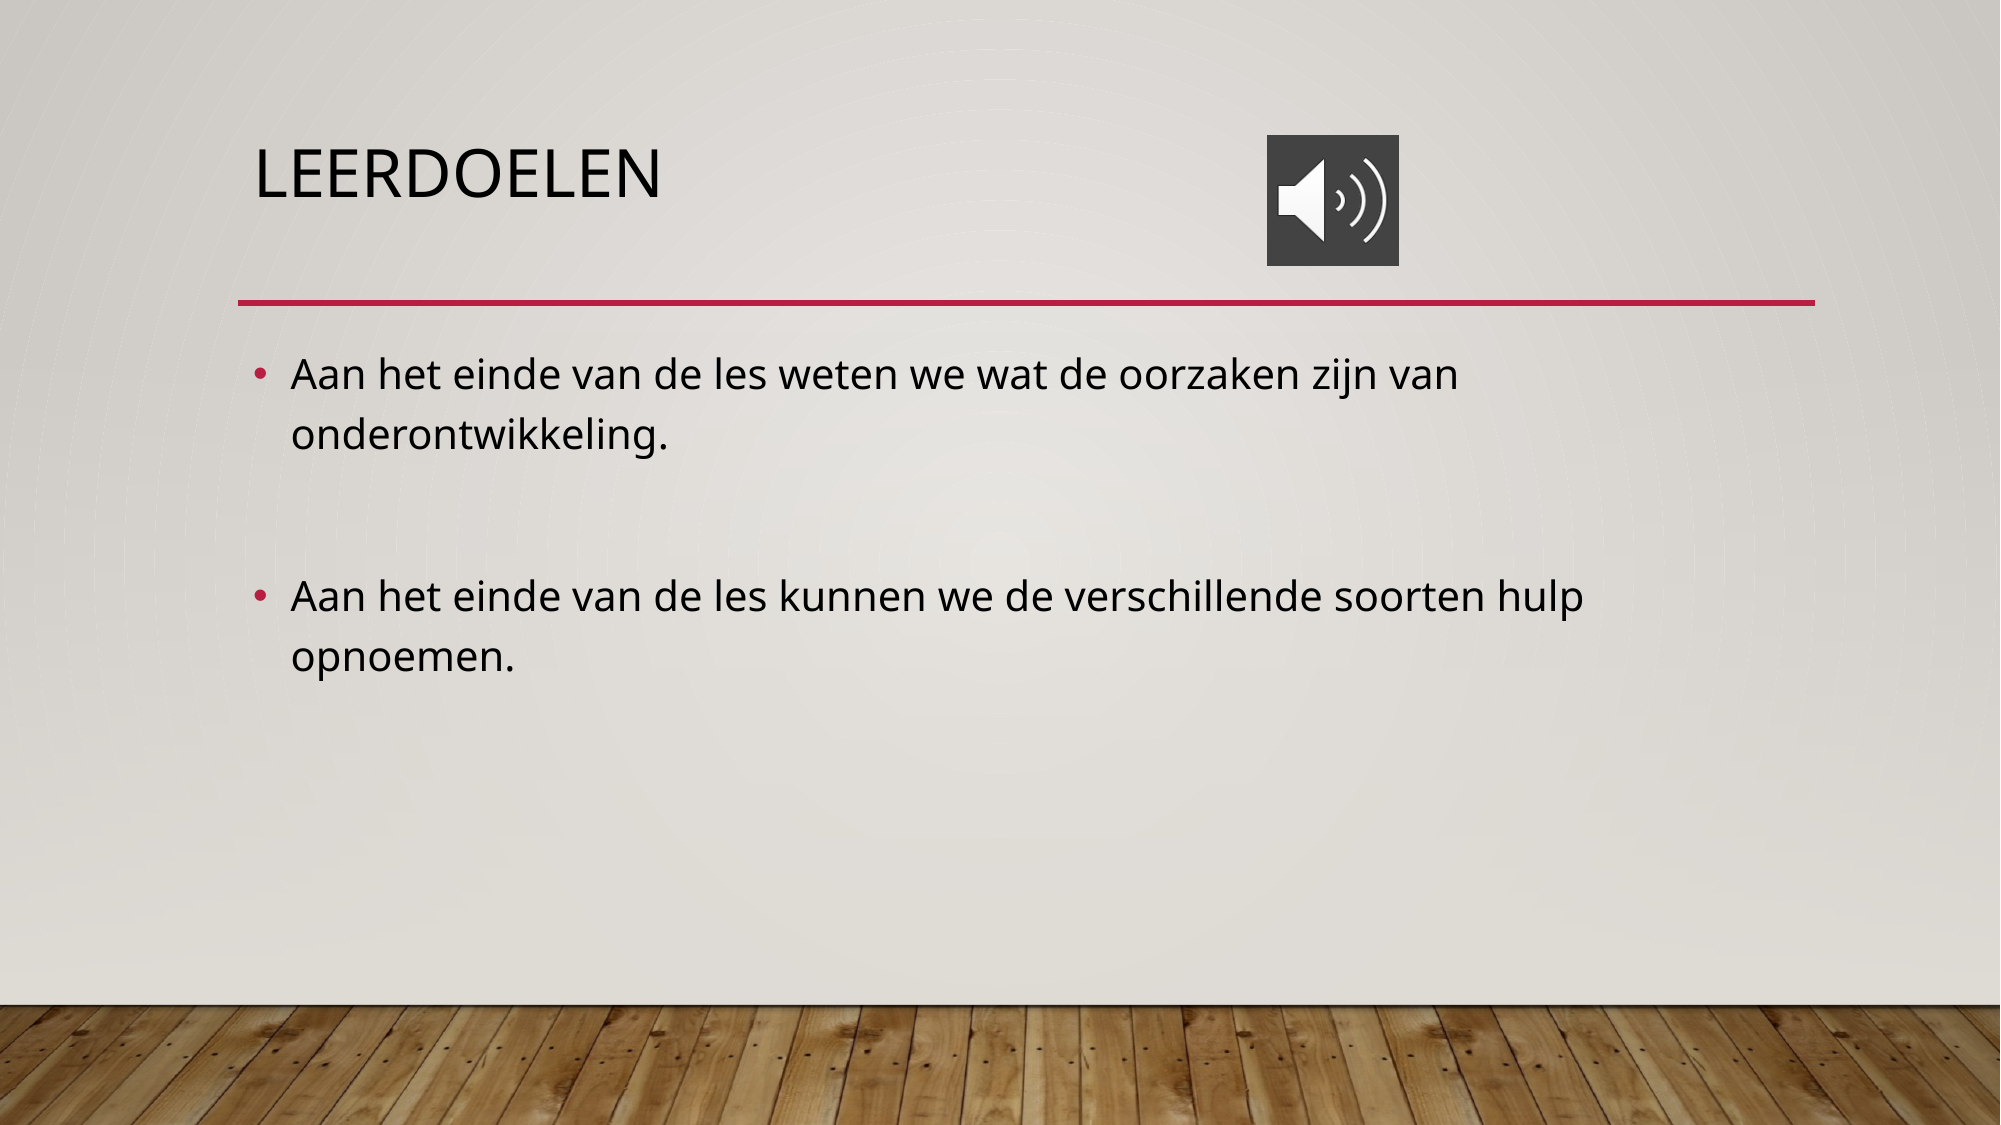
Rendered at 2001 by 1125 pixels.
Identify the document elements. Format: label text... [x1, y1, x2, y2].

title Leerdoelen [238, 131, 1814, 305]
picture [0, 1005, 2000, 1125]
list Aan het einde van de les weten we wat de oorzaken zijn van onderontwikkeling. Aan het einde van de les kunnen we de verschillende soorten hulp opnoemen. [238, 330, 1814, 897]
picture [1265, 133, 1400, 268]
